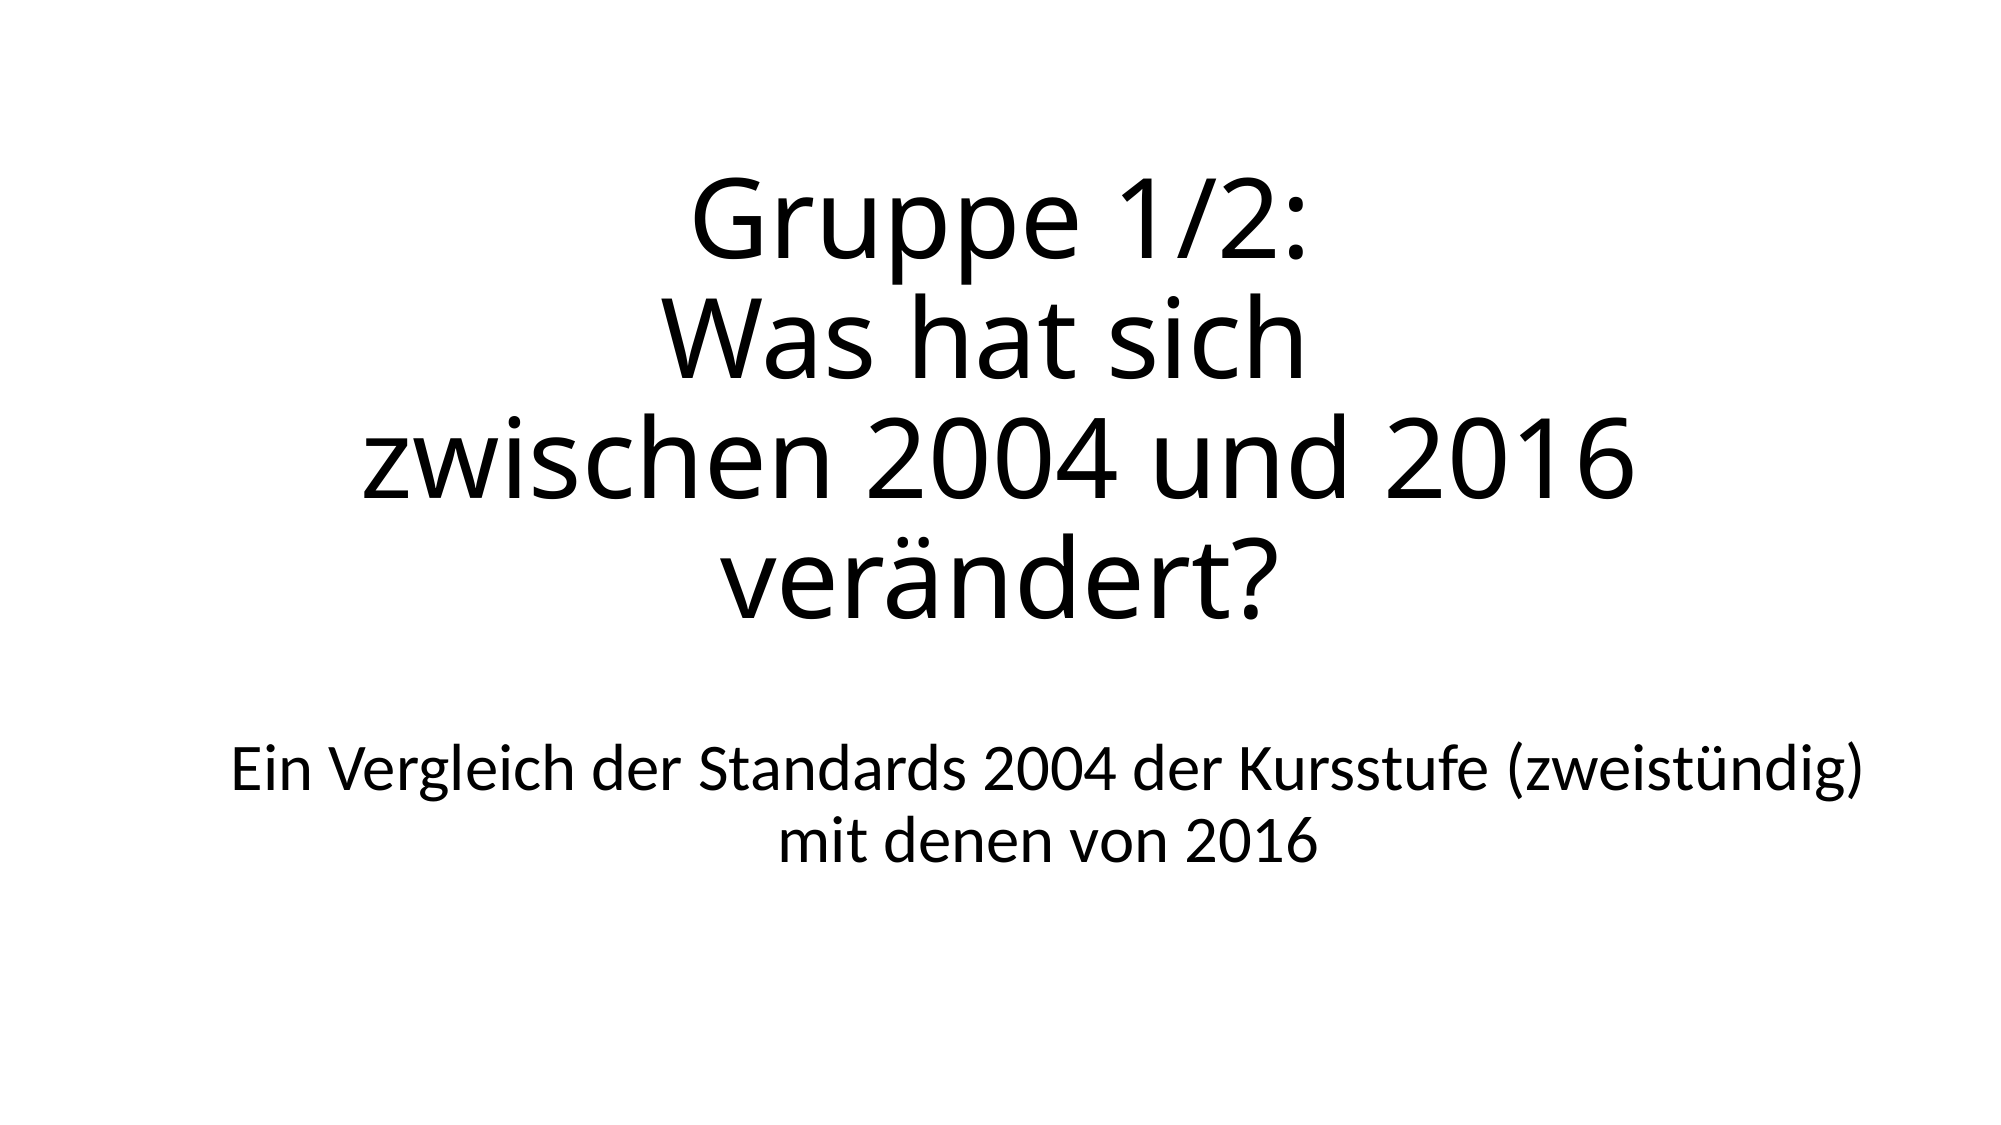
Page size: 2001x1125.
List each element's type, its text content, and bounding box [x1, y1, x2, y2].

title Gruppe 1/2: Was hat sich zwischen 2004 und 2016 verändert? [249, 149, 1750, 651]
subtitle Ein Vergleich der Standards 2004 der Kursstufe (zweistündig) mit denen von 2016 [181, 725, 1917, 941]
